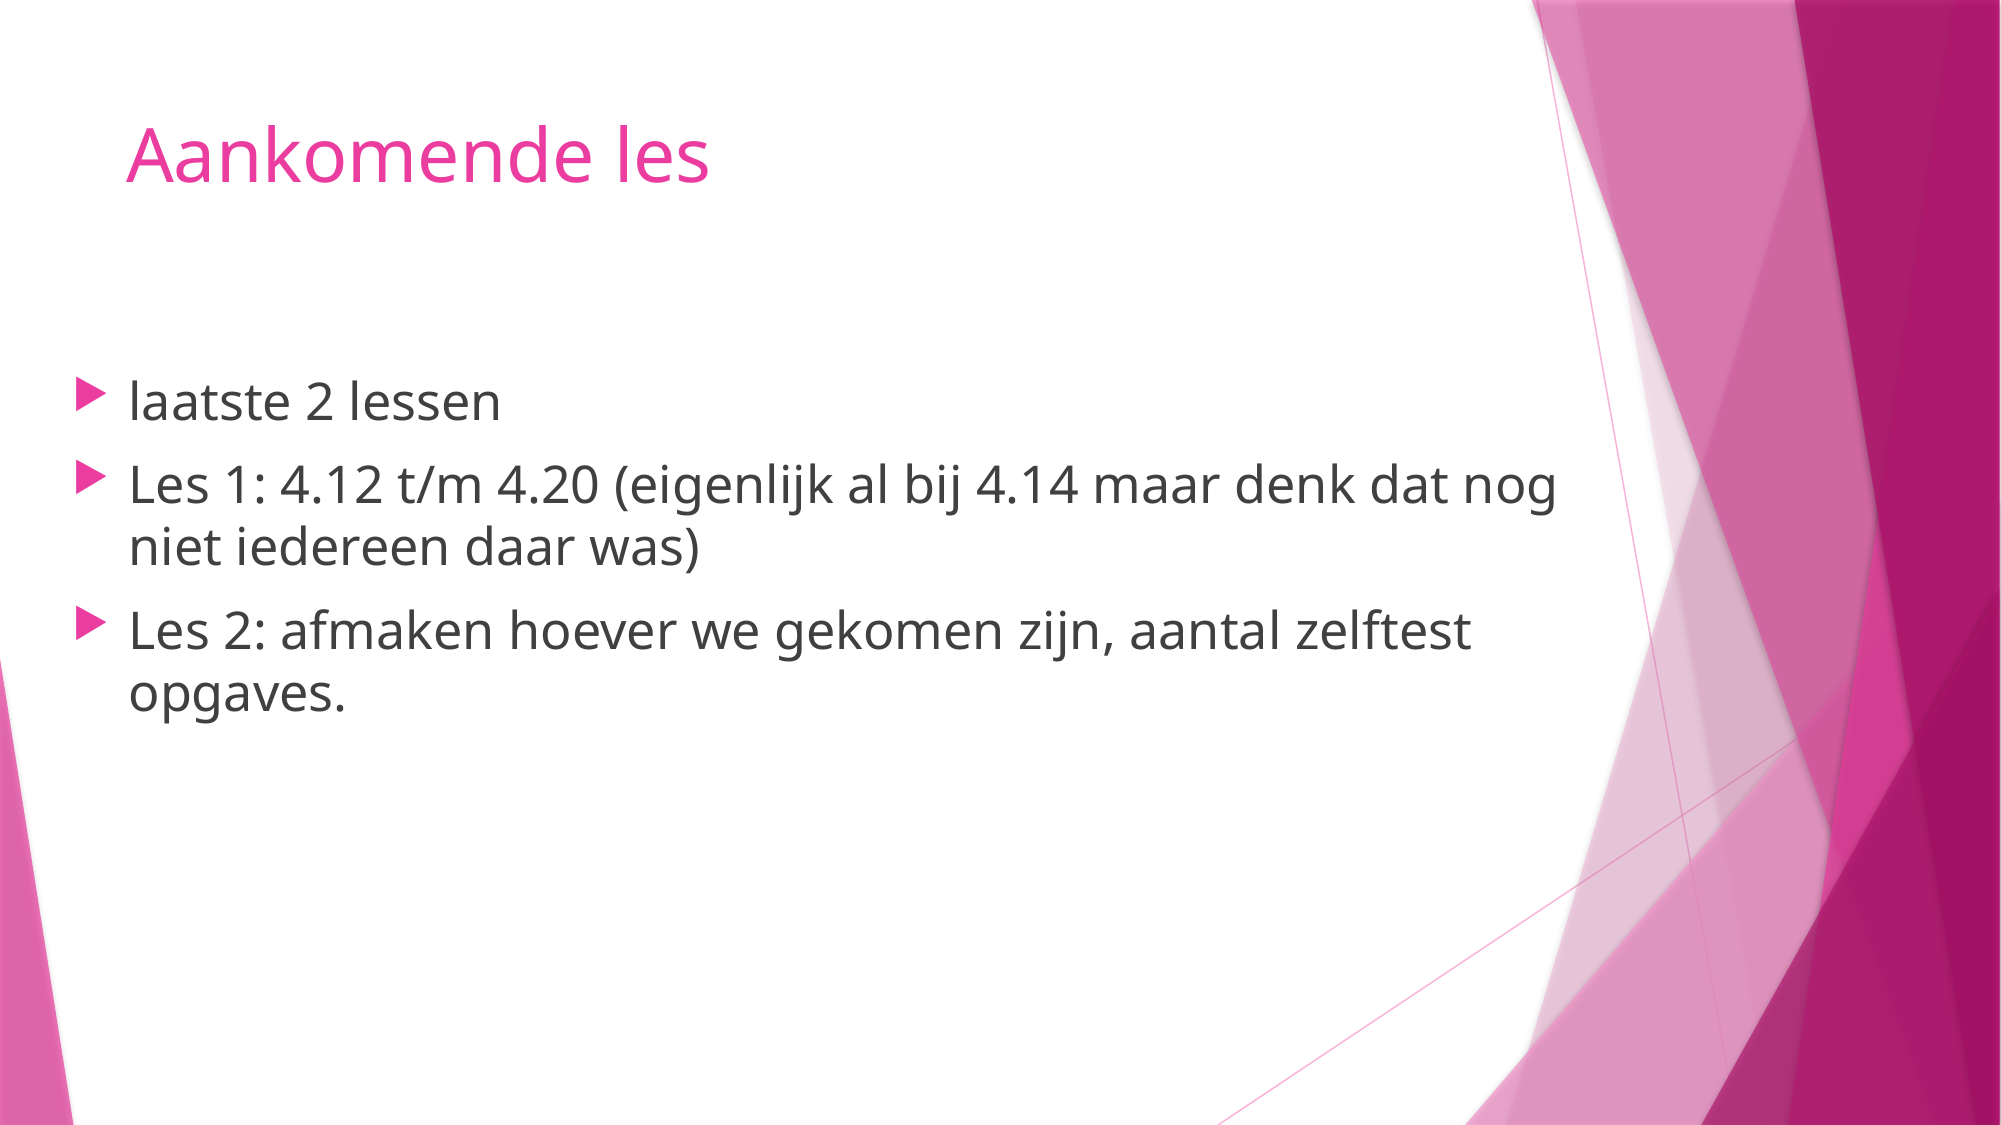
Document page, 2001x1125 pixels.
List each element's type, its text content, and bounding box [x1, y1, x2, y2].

list laatste 2 lessen Les 1: 4.12 t/m 4.20 (eigenlijk al bij 4.14 maar denk dat nog niet iedereen daar was) Les 2: afmaken hoever we gekomen zijn, aantal zelftest opgaves. [57, 360, 1611, 998]
title Aankomende les [111, 99, 1522, 317]
